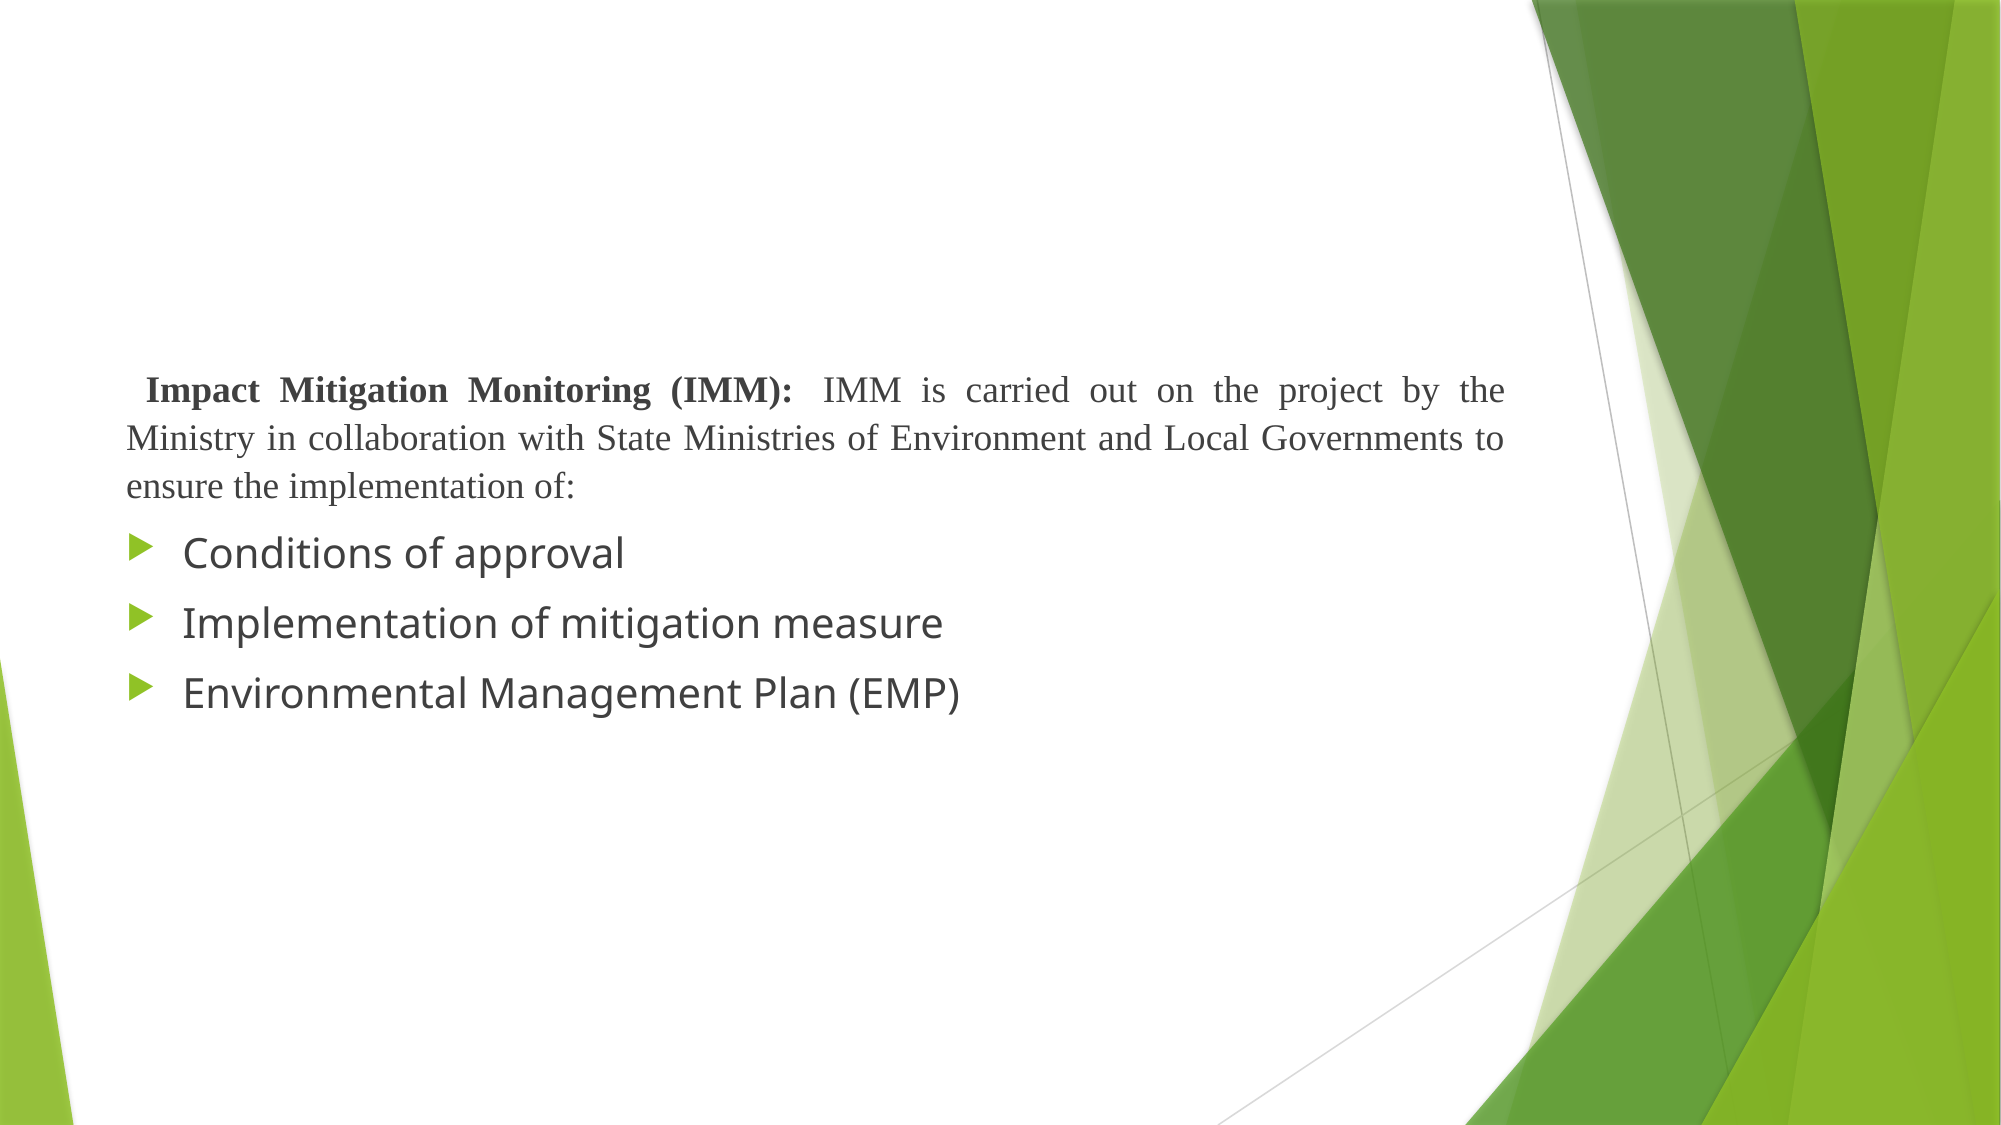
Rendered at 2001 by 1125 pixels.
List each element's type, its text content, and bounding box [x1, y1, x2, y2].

list Impact Mitigation Monitoring (IMM): IMM is carried out on the project by the Ministry in collaboration with State Ministries of Environment and Local Governments to ensure the implementation of: Conditions of approval Implementation of mitigation measure Environmental Management Plan (EMP) [111, 354, 1522, 992]
